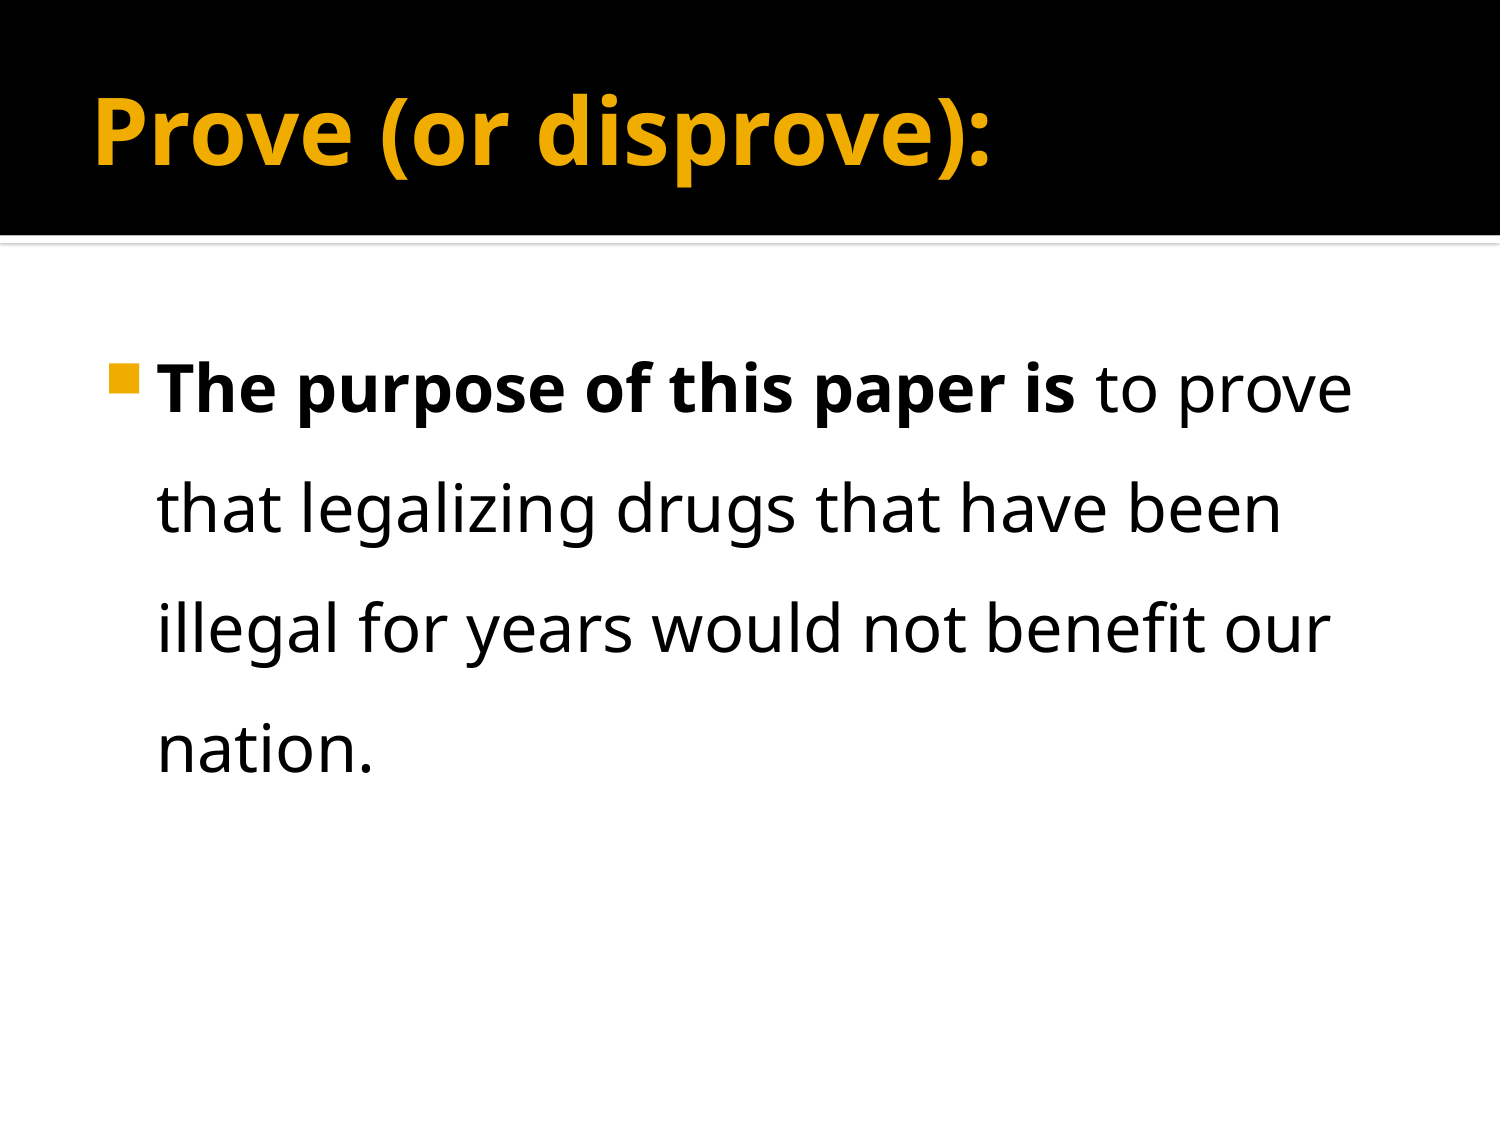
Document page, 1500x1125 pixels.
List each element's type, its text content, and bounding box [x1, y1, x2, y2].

title Prove (or disprove): [75, 25, 1425, 231]
list The purpose of this paper is to prove that legalizing drugs that have been illegal for years would not benefit our nation. [75, 291, 1425, 1050]
